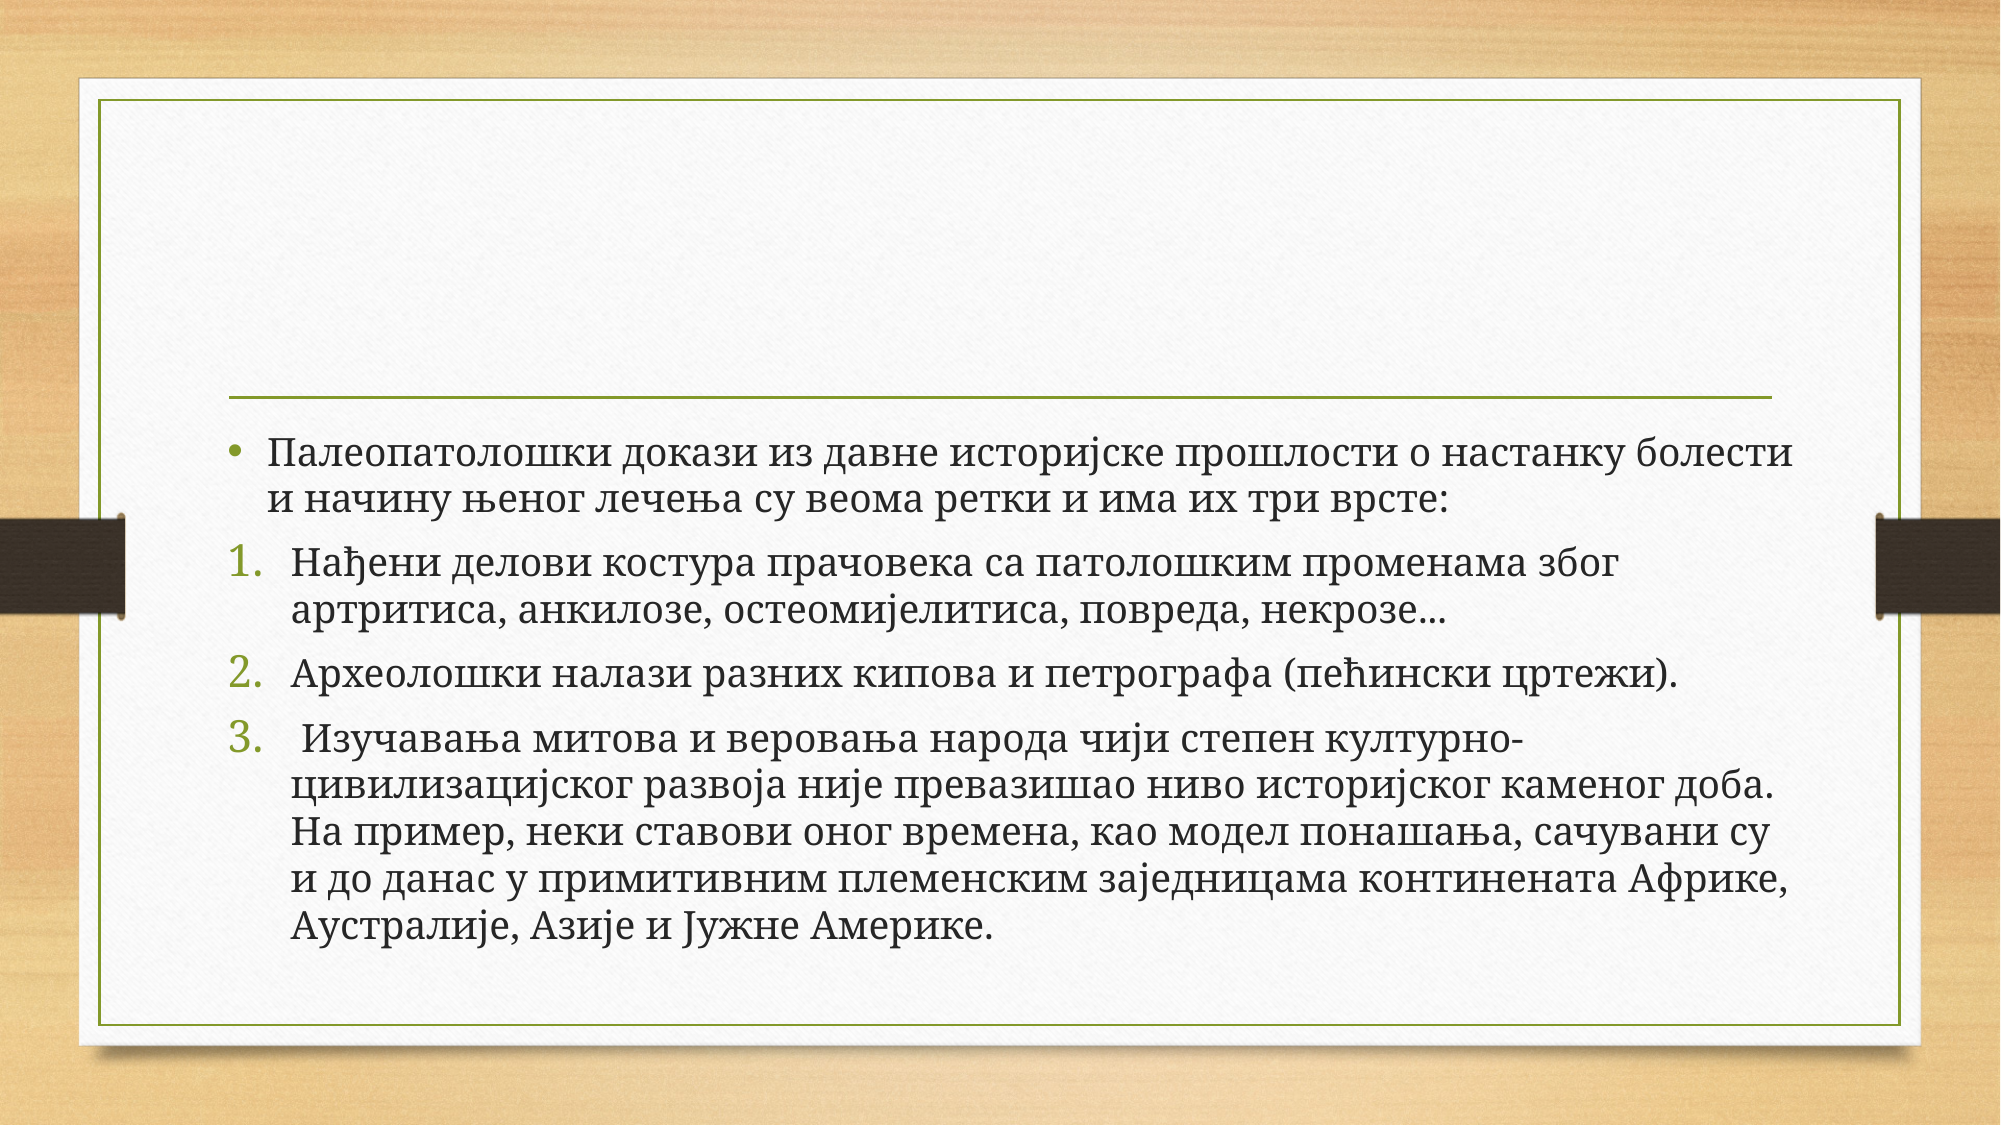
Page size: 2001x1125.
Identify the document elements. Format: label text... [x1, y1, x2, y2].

list Палеопатолошки докази из давне историјске прошлости о настанку болести и начину њеног лечења су веома ретки и има их три врсте: Нађени делови костура прачовека са патолошким променама због артритиса, анкилозе, остеомијелитиса, повреда, некрозе... Археолошки налази разних кипова и петрографа (пећински цртежи). Изучавања митова и веровања народа чији степен културно-цивилизацијског развоја није превазишао ниво историјског каменог доба. На пример, неки ставови оног времена, као модел понашања, сачувани су и до данас у примитивним племенским заједницама континената Африке, Аустралије, Азије и Јужне Америке. [212, 419, 1820, 964]
picture [0, 0, 2001, 1125]
